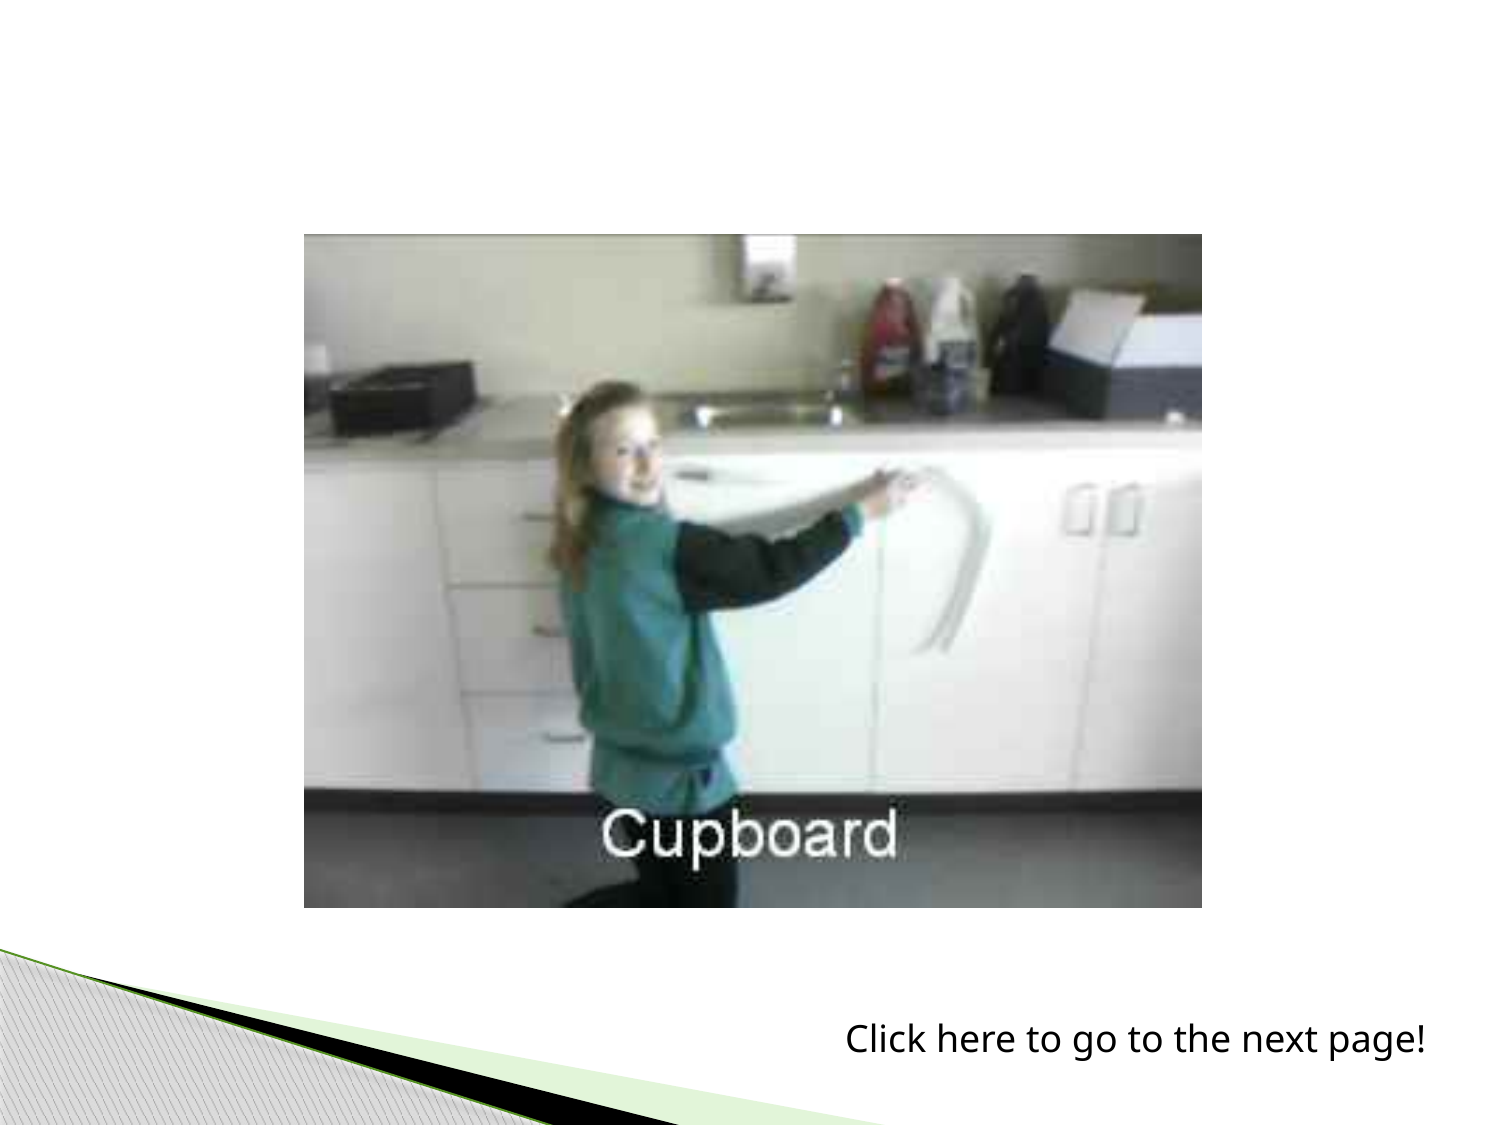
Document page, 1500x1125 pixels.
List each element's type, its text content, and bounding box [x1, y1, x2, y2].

text_box Click here to go to the next page! [609, 1007, 1442, 1068]
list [304, 234, 1202, 908]
